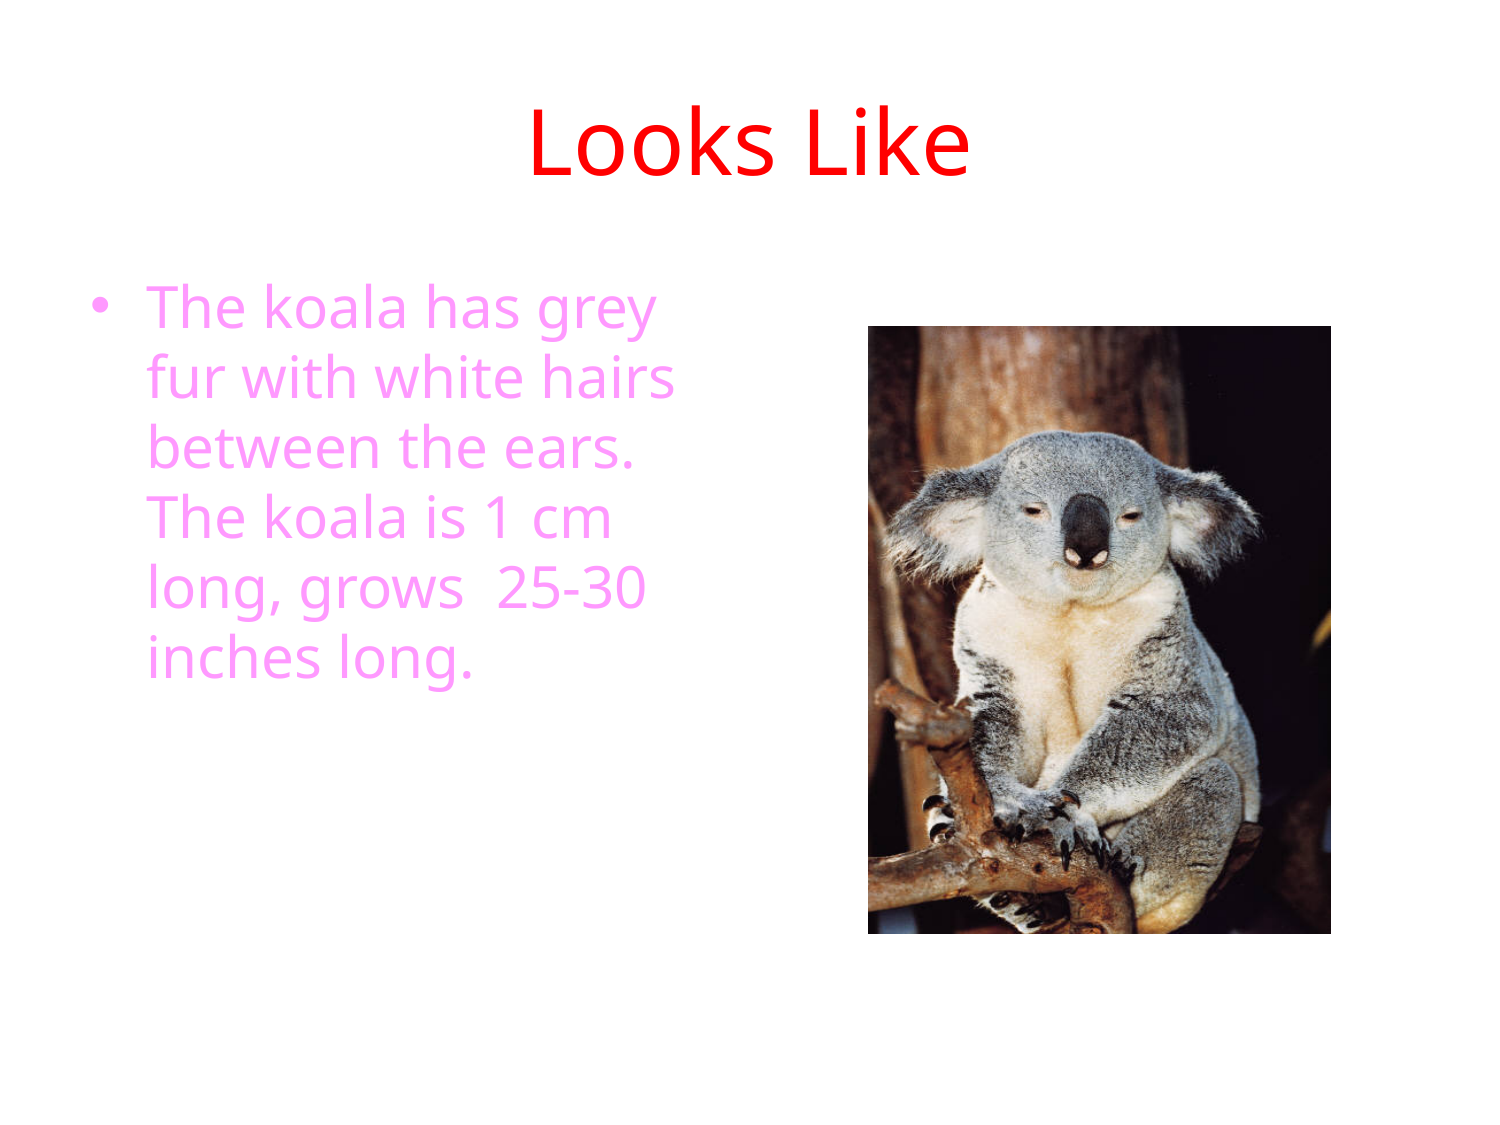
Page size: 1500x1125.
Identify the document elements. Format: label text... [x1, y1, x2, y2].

list The koala has grey fur with white hairs between the ears. The koala is 1 cm long, grows 25-30 inches long. [75, 262, 738, 1005]
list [867, 326, 1331, 934]
title Looks Like [75, 45, 1425, 233]
